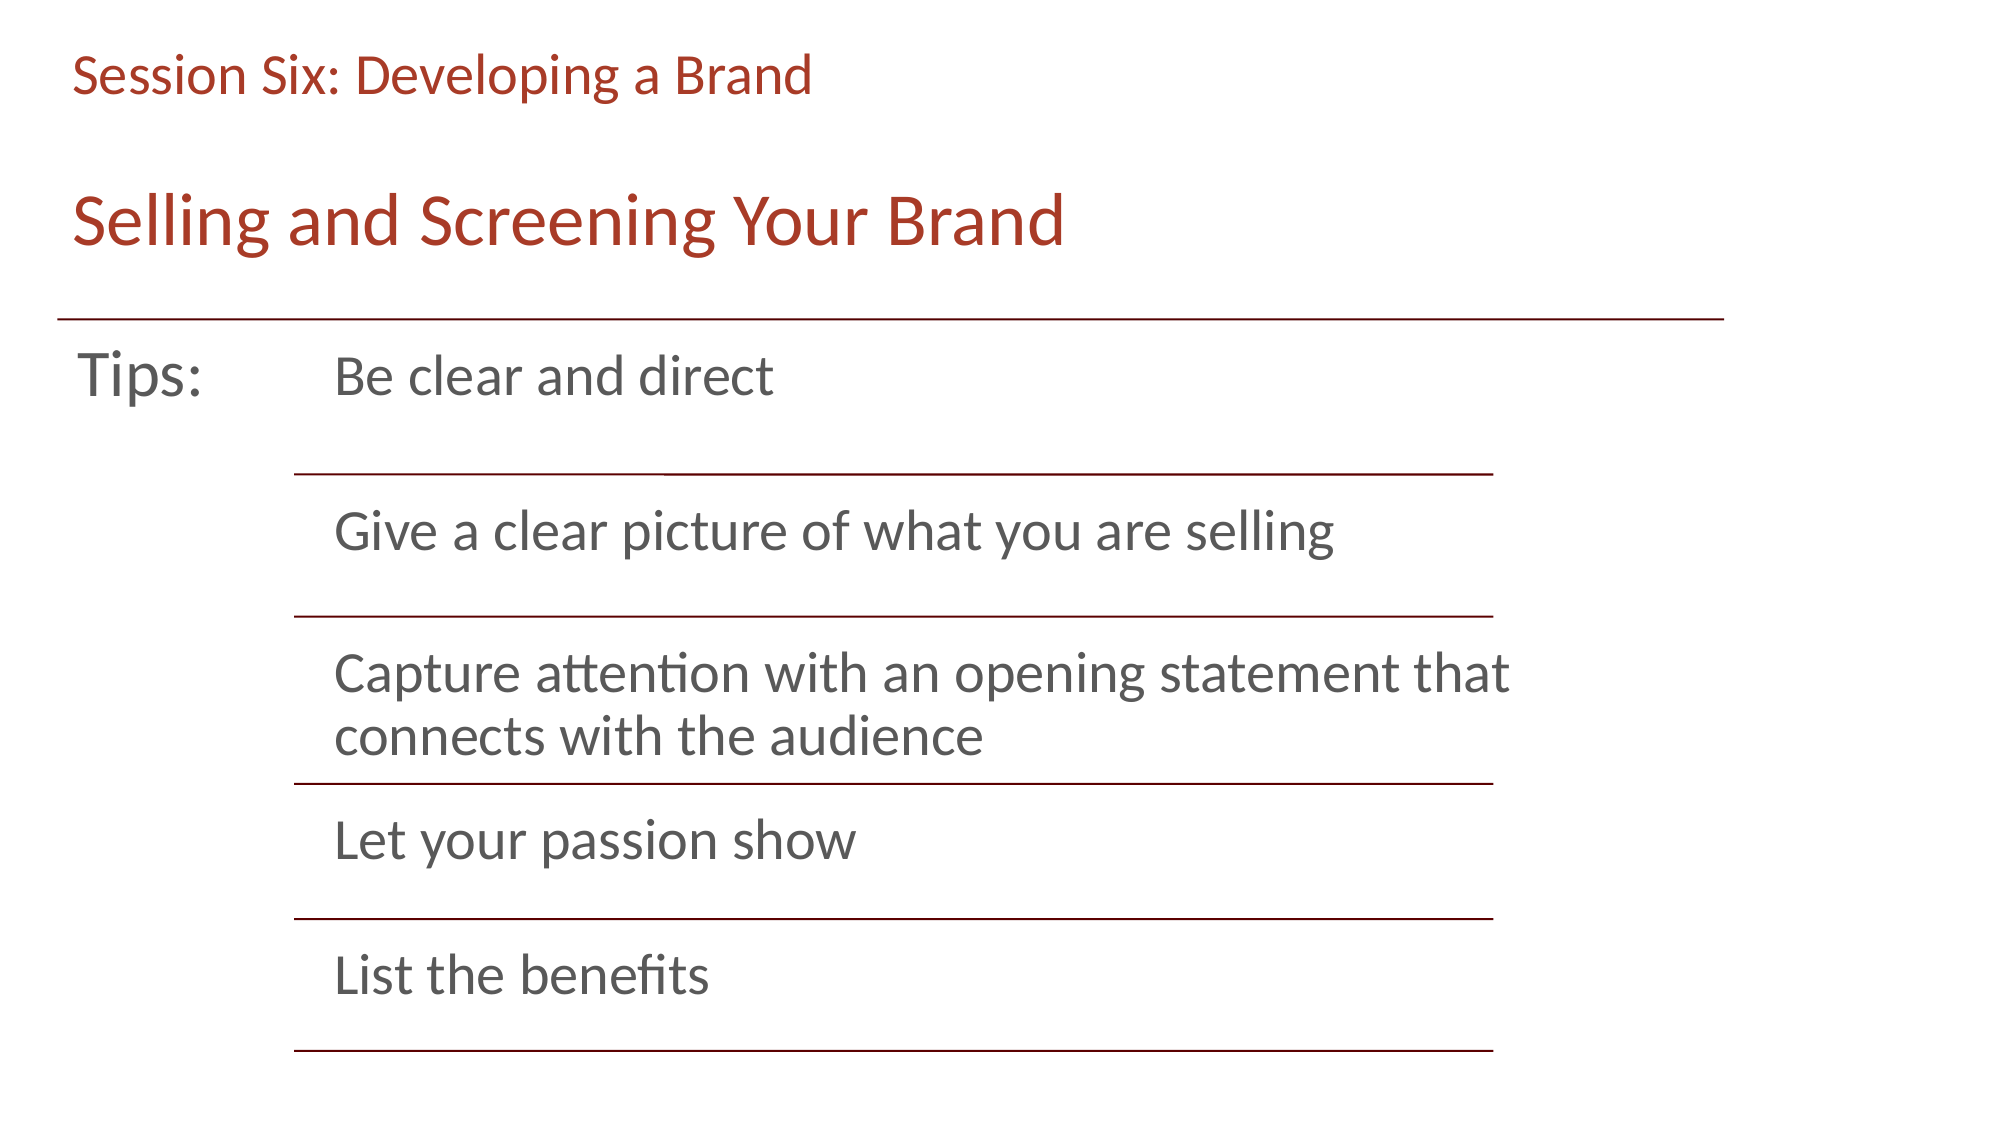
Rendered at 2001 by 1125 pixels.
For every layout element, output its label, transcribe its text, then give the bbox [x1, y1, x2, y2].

title Session Six: Developing a Brand [57, 36, 1934, 124]
list Selling and Screening Your Brand [57, 172, 1934, 270]
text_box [57, 318, 1725, 1060]
